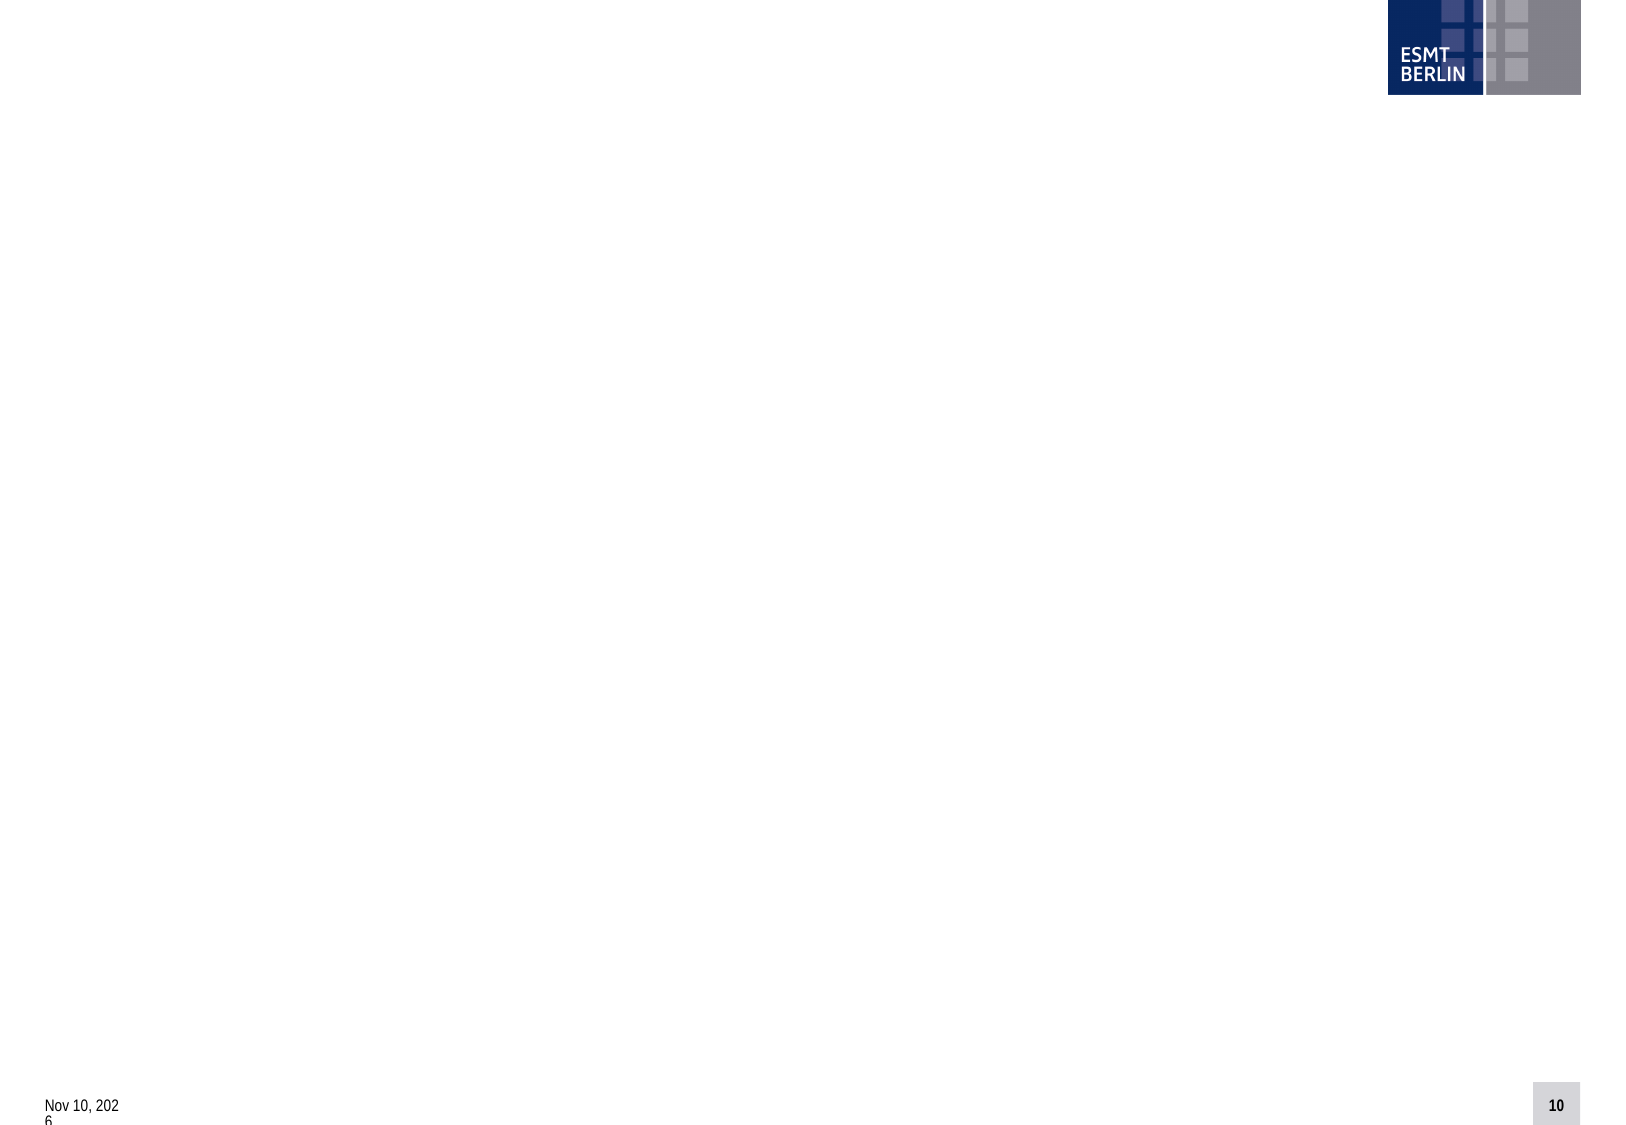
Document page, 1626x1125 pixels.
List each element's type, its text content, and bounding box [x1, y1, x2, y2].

picture [1388, 0, 1581, 95]
slide_number 9 [1533, 1094, 1581, 1115]
slide_number 26-Oct-16 [44, 1094, 127, 1115]
